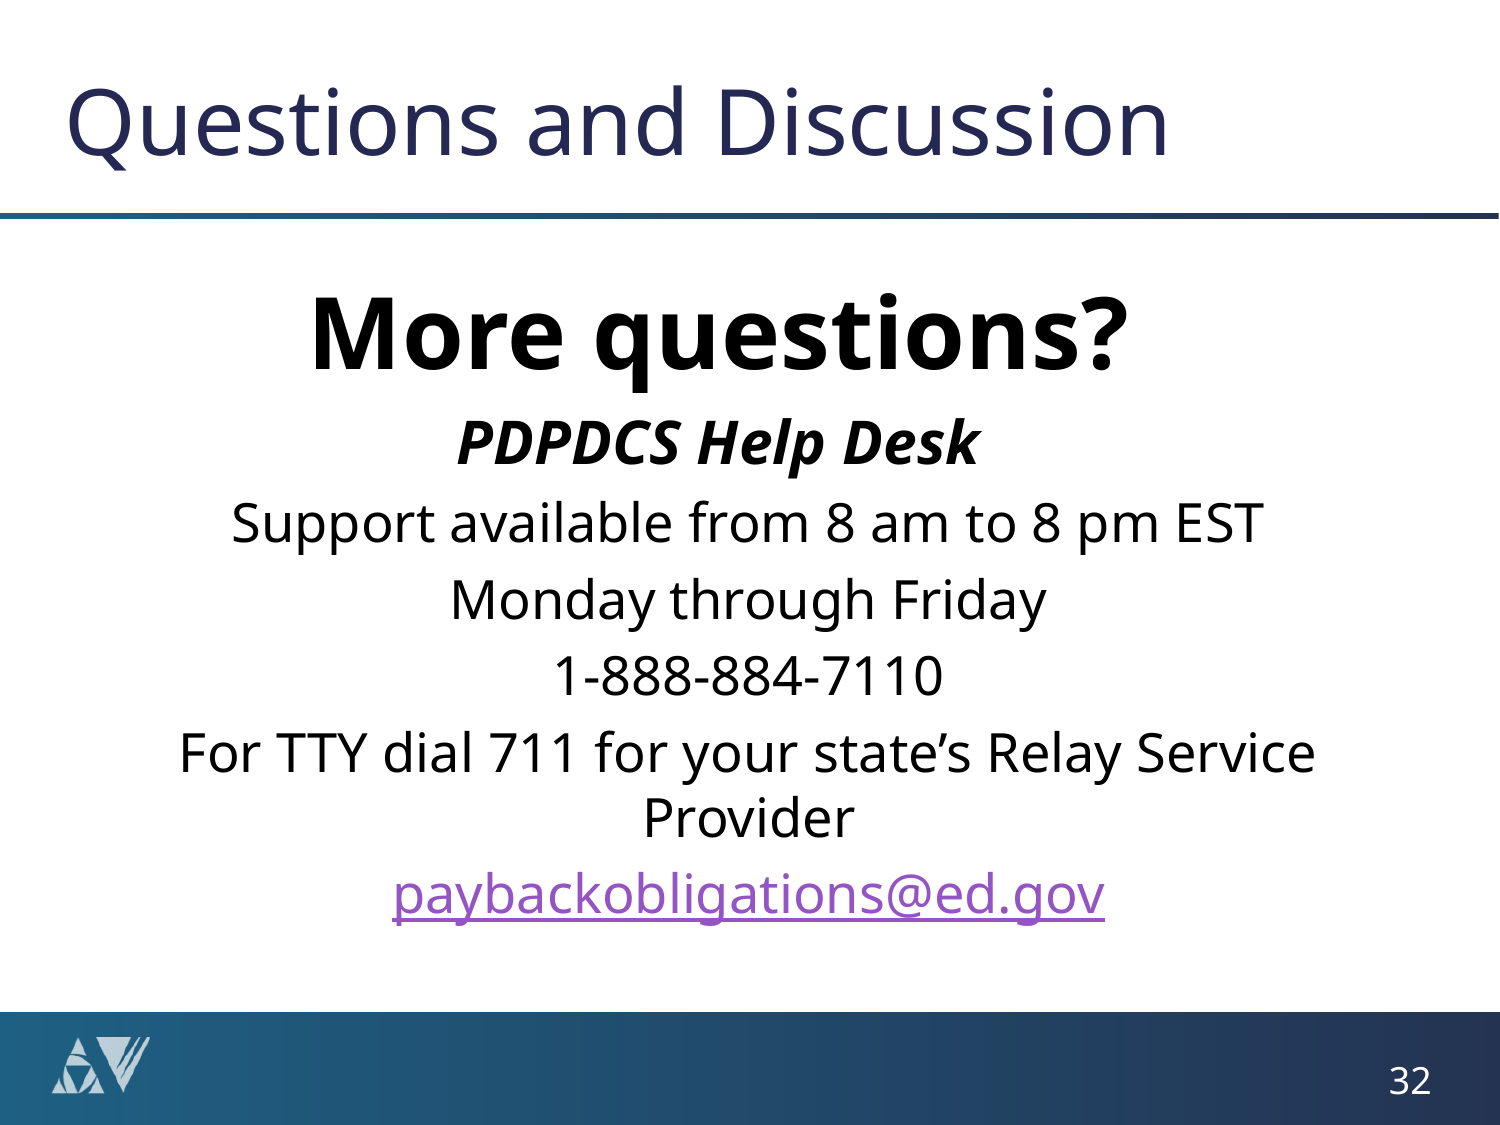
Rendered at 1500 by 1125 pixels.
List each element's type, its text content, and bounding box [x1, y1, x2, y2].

slide_number 32 [1374, 1050, 1462, 1091]
title Questions and Discussion [50, 37, 1388, 200]
picture [50, 1037, 150, 1094]
list More questions? PDPDCS Help Desk Support available from 8 am to 8 pm EST Monday through Friday 1-888-884-7110 For TTY dial 711 for your state’s Relay Service Provider paybackobligations@ed.gov [50, 262, 1388, 1000]
